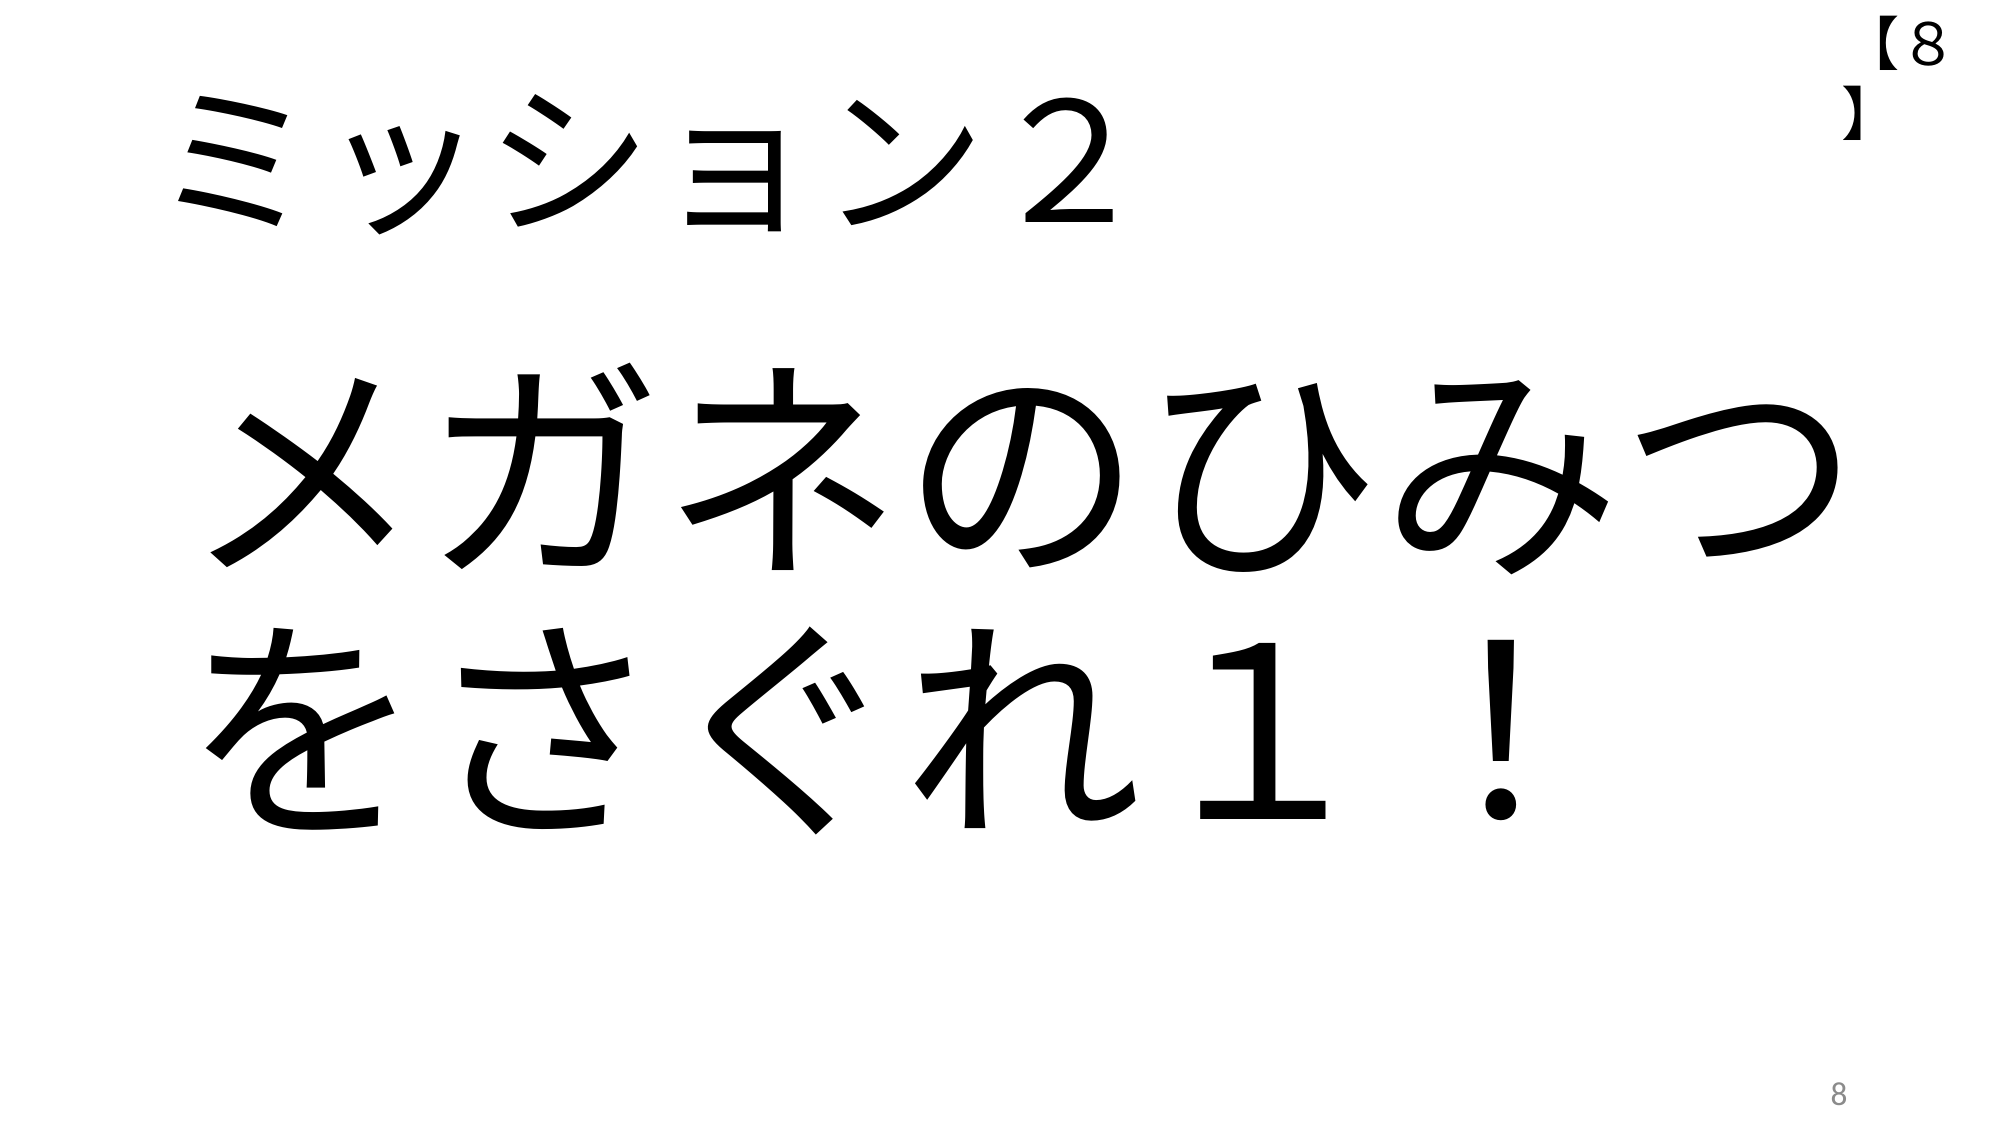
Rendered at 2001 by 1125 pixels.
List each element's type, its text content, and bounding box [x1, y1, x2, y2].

title ミッション２ [137, 59, 1863, 278]
text_box 【８】 [1827, 0, 1998, 155]
slide_number 8 [1412, 1061, 1863, 1122]
text_box メガネのひみつをさぐれ１！ [168, 503, 1894, 721]
